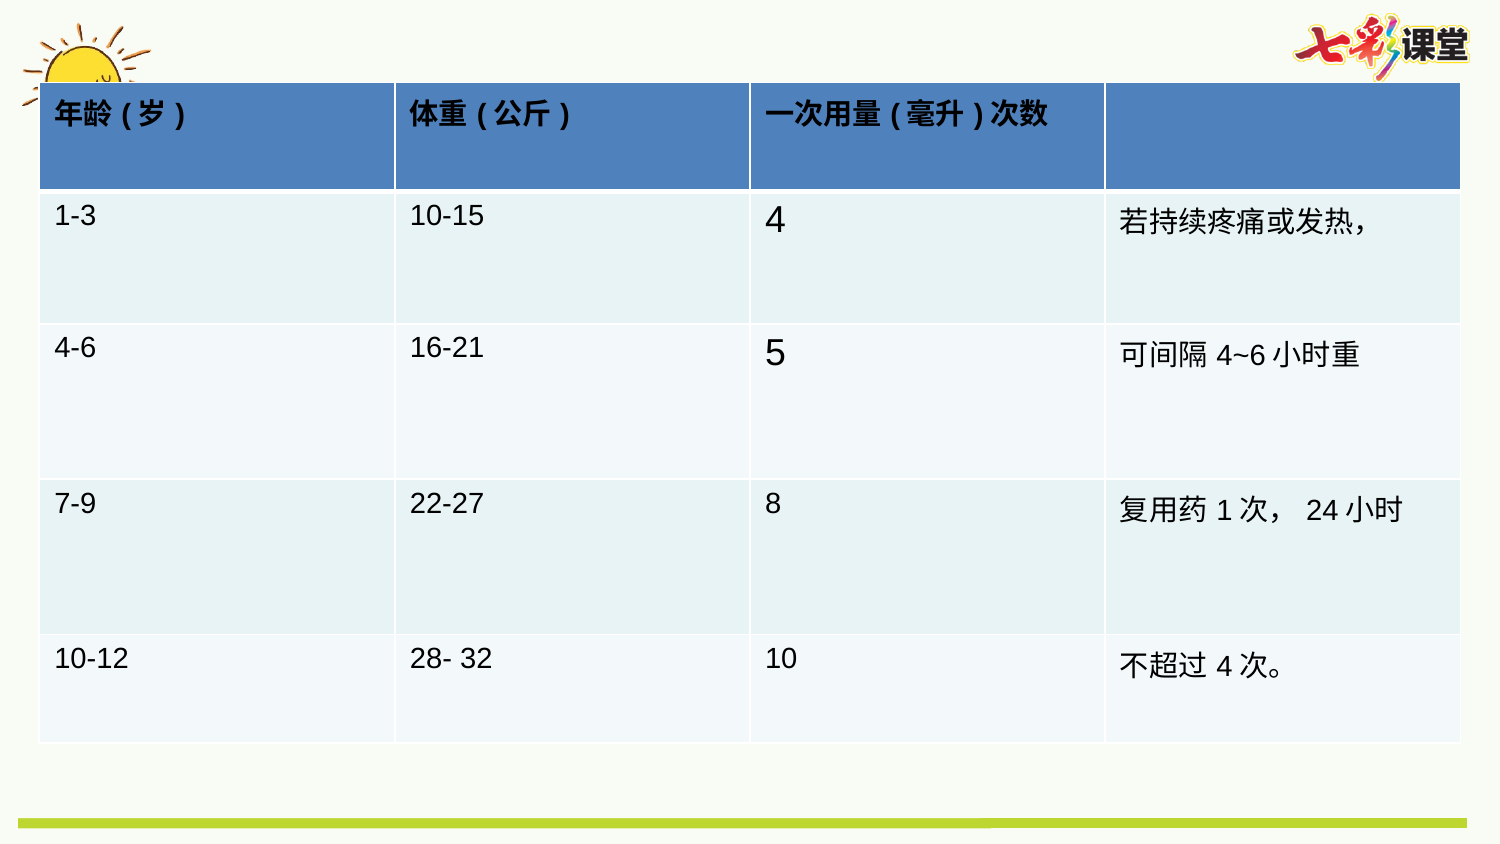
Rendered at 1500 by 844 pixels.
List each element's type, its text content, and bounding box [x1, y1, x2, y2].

table_header 年龄(岁) [40, 83, 394, 189]
table_cell 16-21 [396, 325, 749, 478]
picture [18, 771, 1467, 844]
table_cell 10 [751, 635, 1104, 742]
table_header 体重(公斤) [396, 83, 749, 189]
table_cell 不超过4次。 [1106, 635, 1460, 742]
table_cell 4-6 [40, 325, 394, 478]
table_header 一次用量(毫升)次数 [751, 83, 1104, 189]
table_cell 10-15 [396, 194, 749, 323]
table_cell 若持续疼痛或发热， [1106, 194, 1460, 323]
table_cell 22-27 [396, 480, 749, 634]
picture [0, 0, 173, 172]
table_cell 5 [751, 325, 1104, 478]
picture [1291, 9, 1472, 87]
table_cell 4 [751, 194, 1104, 323]
table_cell 7-9 [40, 480, 394, 634]
table_cell 10-12 [40, 635, 394, 742]
table_cell 8 [751, 480, 1104, 634]
table_cell 28- 32 [396, 635, 749, 742]
table_header [1106, 83, 1460, 189]
table_cell 可间隔4~6小时重 [1106, 325, 1460, 478]
table_cell 复用药1次，24小时 [1106, 480, 1460, 634]
table_cell 1-3 [40, 194, 394, 323]
